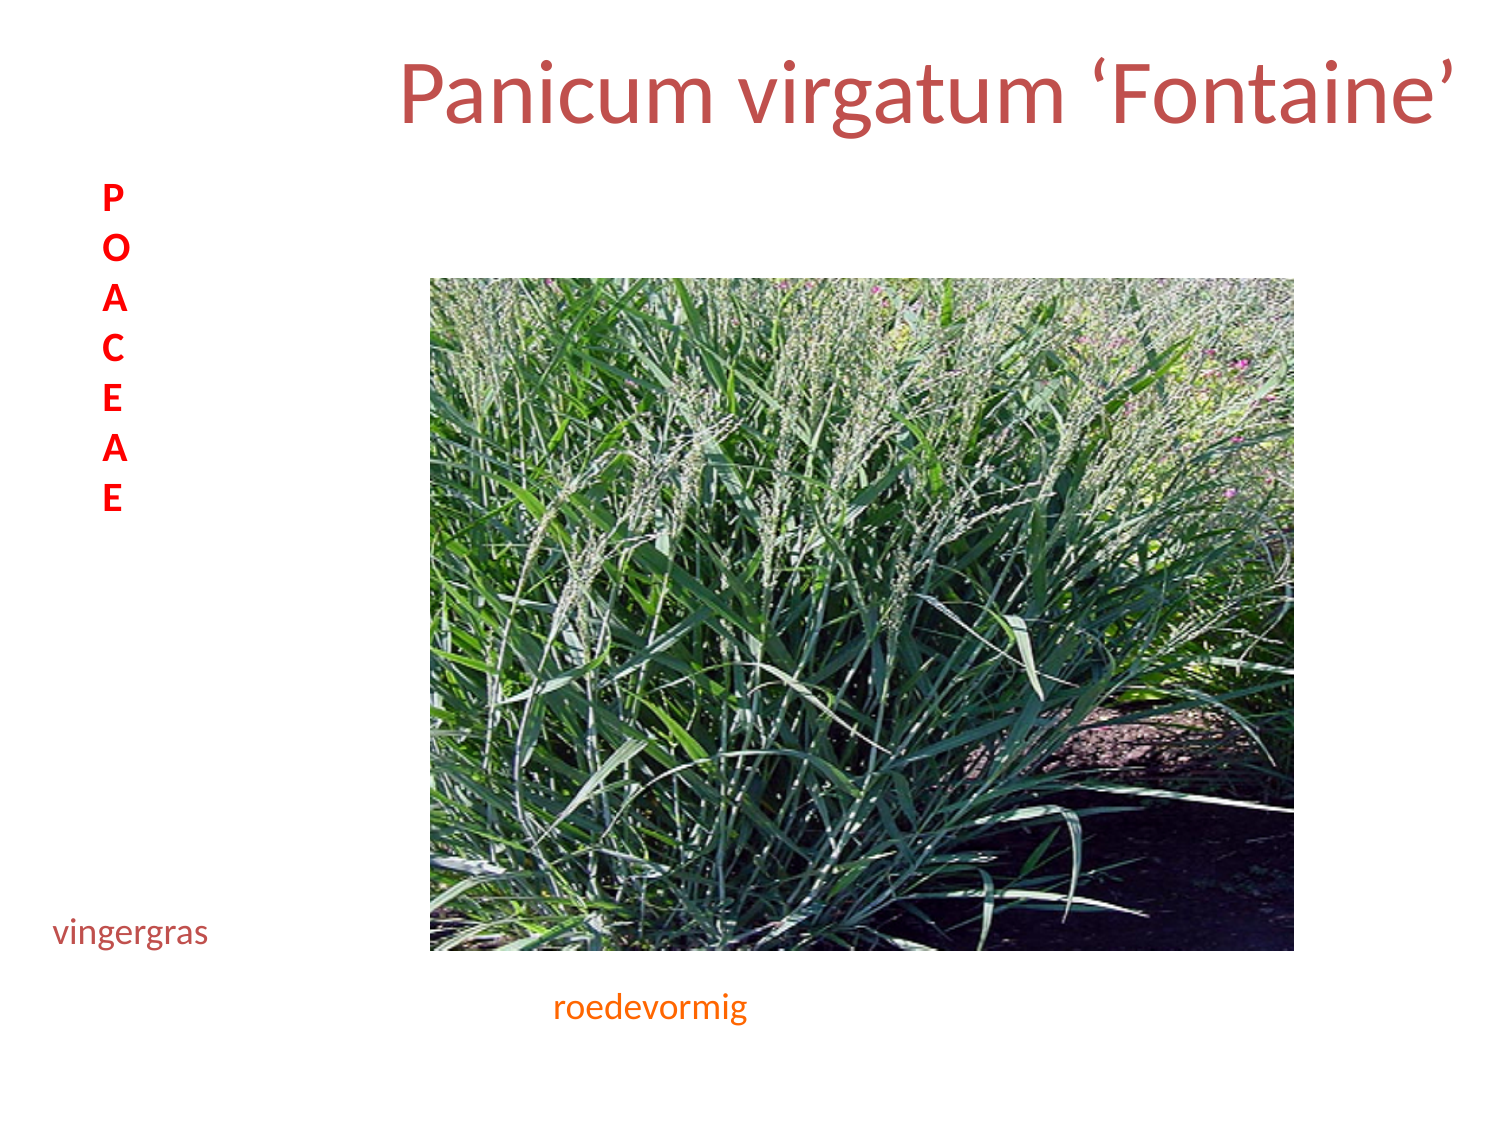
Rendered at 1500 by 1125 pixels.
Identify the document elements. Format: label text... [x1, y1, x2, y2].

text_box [430, 278, 1294, 951]
text_box Panicum virgatum ‘Fontaine’ [199, 24, 1475, 213]
text_box POACEAE [87, 162, 150, 528]
text_box vingergras [37, 899, 1100, 960]
text_box roedevormig [50, 974, 763, 1035]
